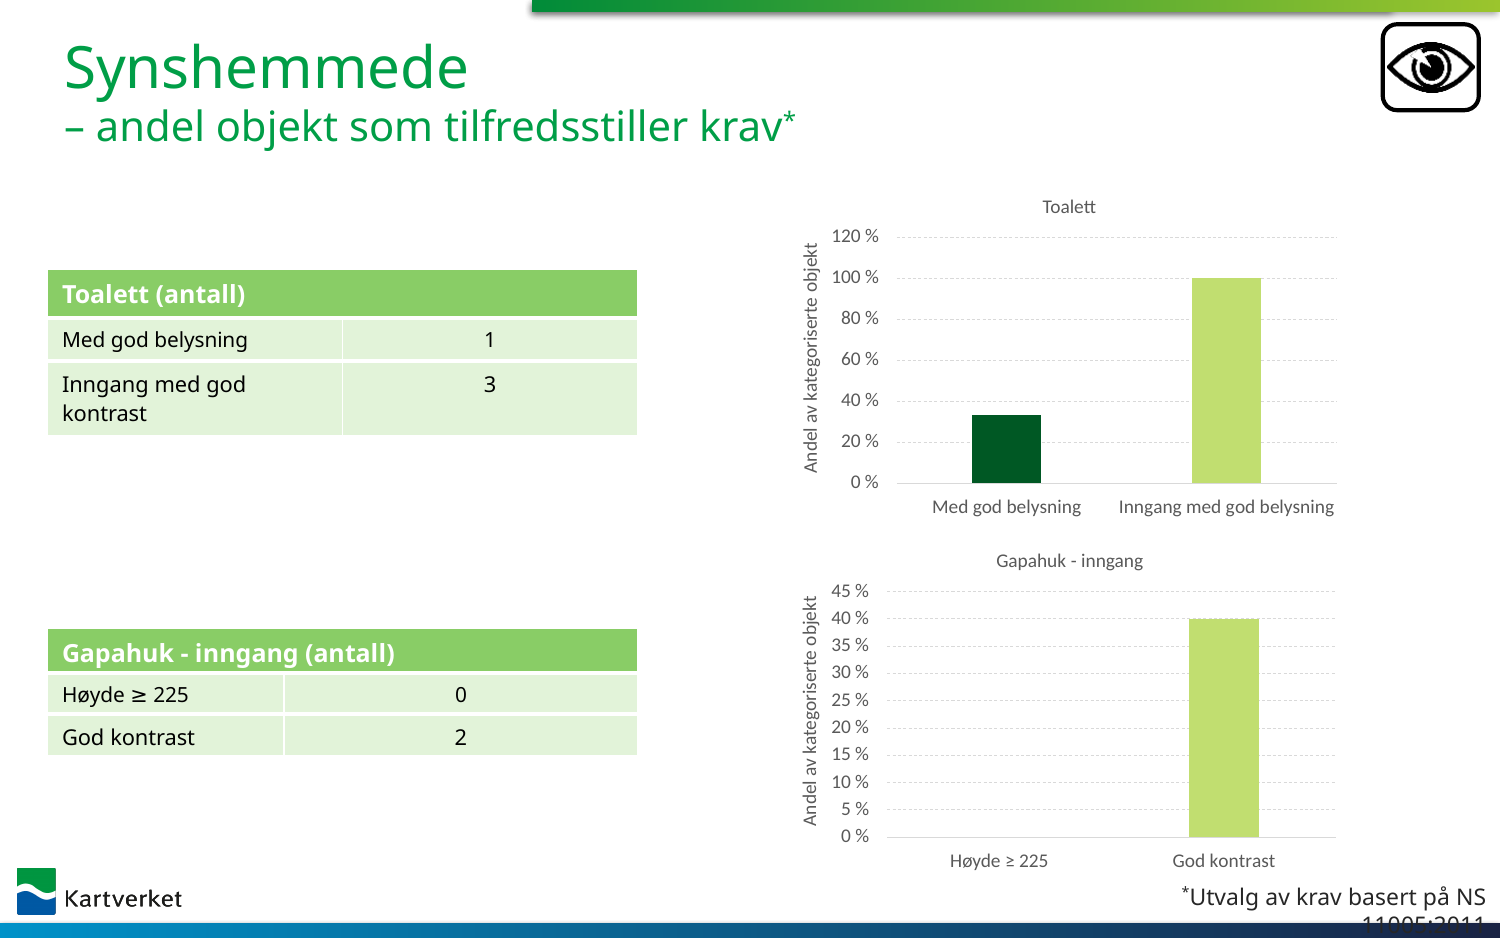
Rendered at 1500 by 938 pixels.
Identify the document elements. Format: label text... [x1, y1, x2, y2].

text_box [1382, 24, 1480, 111]
table_cell 0 [285, 675, 637, 712]
text_box Synshemmede – andel objekt som tilfredsstiller krav* [49, 24, 1431, 158]
table_cell 3 [343, 363, 637, 435]
picture [791, 541, 1348, 880]
table_cell Inngang med god kontrast [48, 363, 342, 435]
table_cell 1 [343, 320, 637, 359]
table_header Gapahuk - inngang (antall) [48, 629, 637, 671]
picture [791, 187, 1348, 526]
table_cell God kontrast [48, 716, 283, 755]
table_cell 2 [285, 716, 637, 755]
table_header Toalett (antall) [48, 270, 637, 316]
table_cell Med god belysning [48, 320, 342, 359]
table_cell Høyde ≥ 225 [48, 675, 283, 712]
text_box *Utvalg av krav basert på NS 11005:2011 [1068, 873, 1500, 938]
